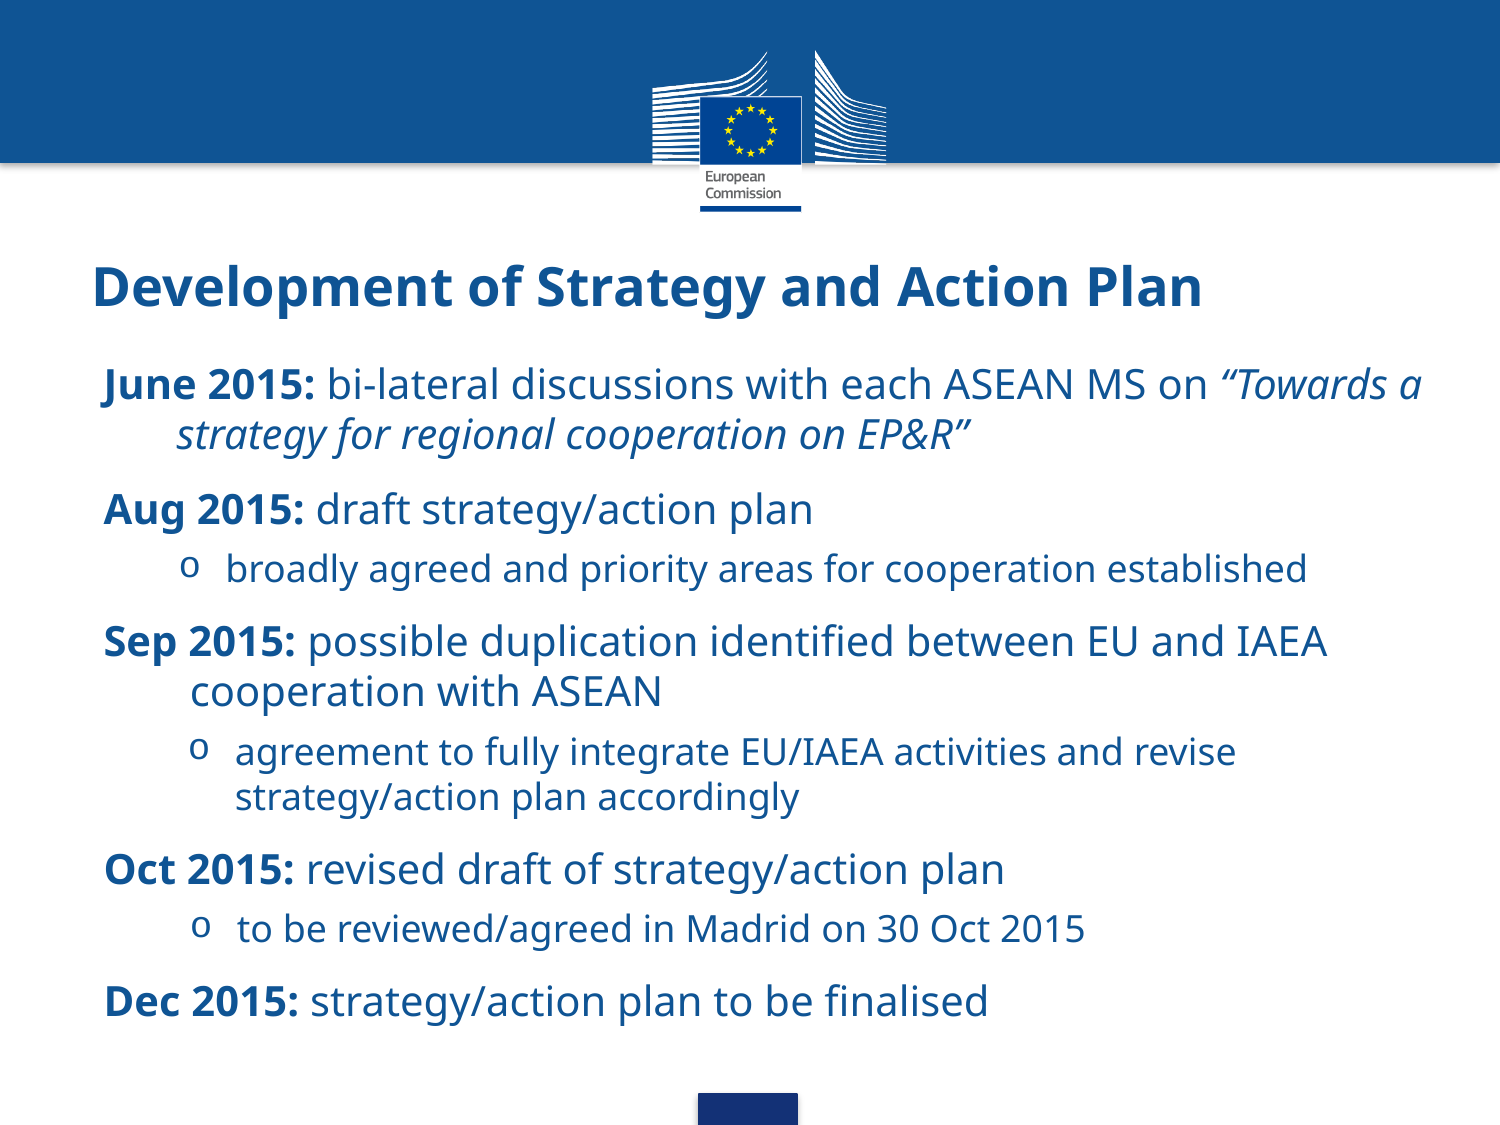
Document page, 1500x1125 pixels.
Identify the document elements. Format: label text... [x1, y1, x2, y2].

list June 2015: bi-lateral discussions with each ASEAN MS on “Towards a strategy for regional cooperation on EP&R” Aug 2015: draft strategy/action plan broadly agreed and priority areas for cooperation established Sep 2015: possible duplication identified between EU and IAEA cooperation with ASEAN agreement to fully integrate EU/IAEA activities and revise strategy/action plan accordingly Oct 2015: revised draft of strategy/action plan to be reviewed/agreed in Madrid on 30 Oct 2015 Dec 2015: strategy/action plan to be finalised [88, 349, 1439, 947]
title Development of Strategy and Action Plan [76, 207, 1427, 362]
